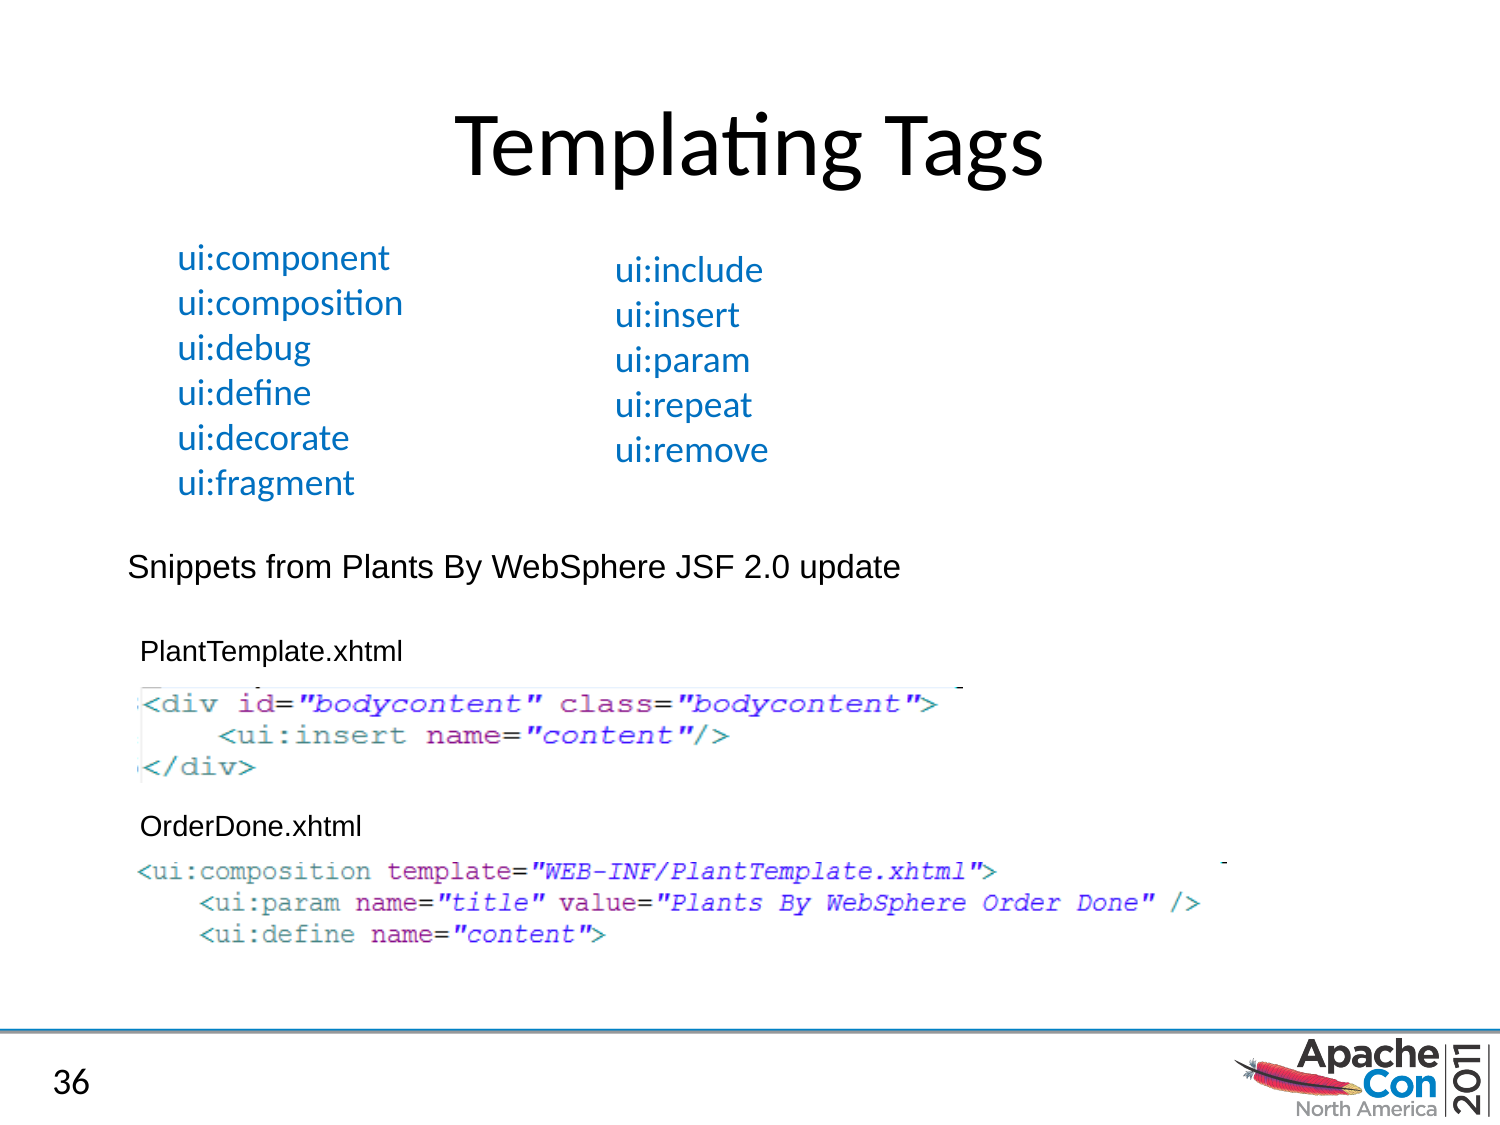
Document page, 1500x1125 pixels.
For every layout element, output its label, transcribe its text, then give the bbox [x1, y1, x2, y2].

picture [0, 1031, 1500, 1125]
picture [0, 0, 1500, 1028]
text_box PlantTemplate.xhtml [125, 624, 1063, 676]
text_box Snippets from Plants By WebSphere JSF 2.0 update [112, 537, 1050, 593]
text_box ui:component ui:composition ui:debug ui:define ui:decorate ui:fragment [162, 224, 575, 511]
text_box ui:include ui:insert ui:param ui:repeat ui:remove [600, 237, 950, 478]
text_box OrderDone.xhtml [125, 799, 1063, 851]
title Templating Tags [75, 45, 1425, 233]
